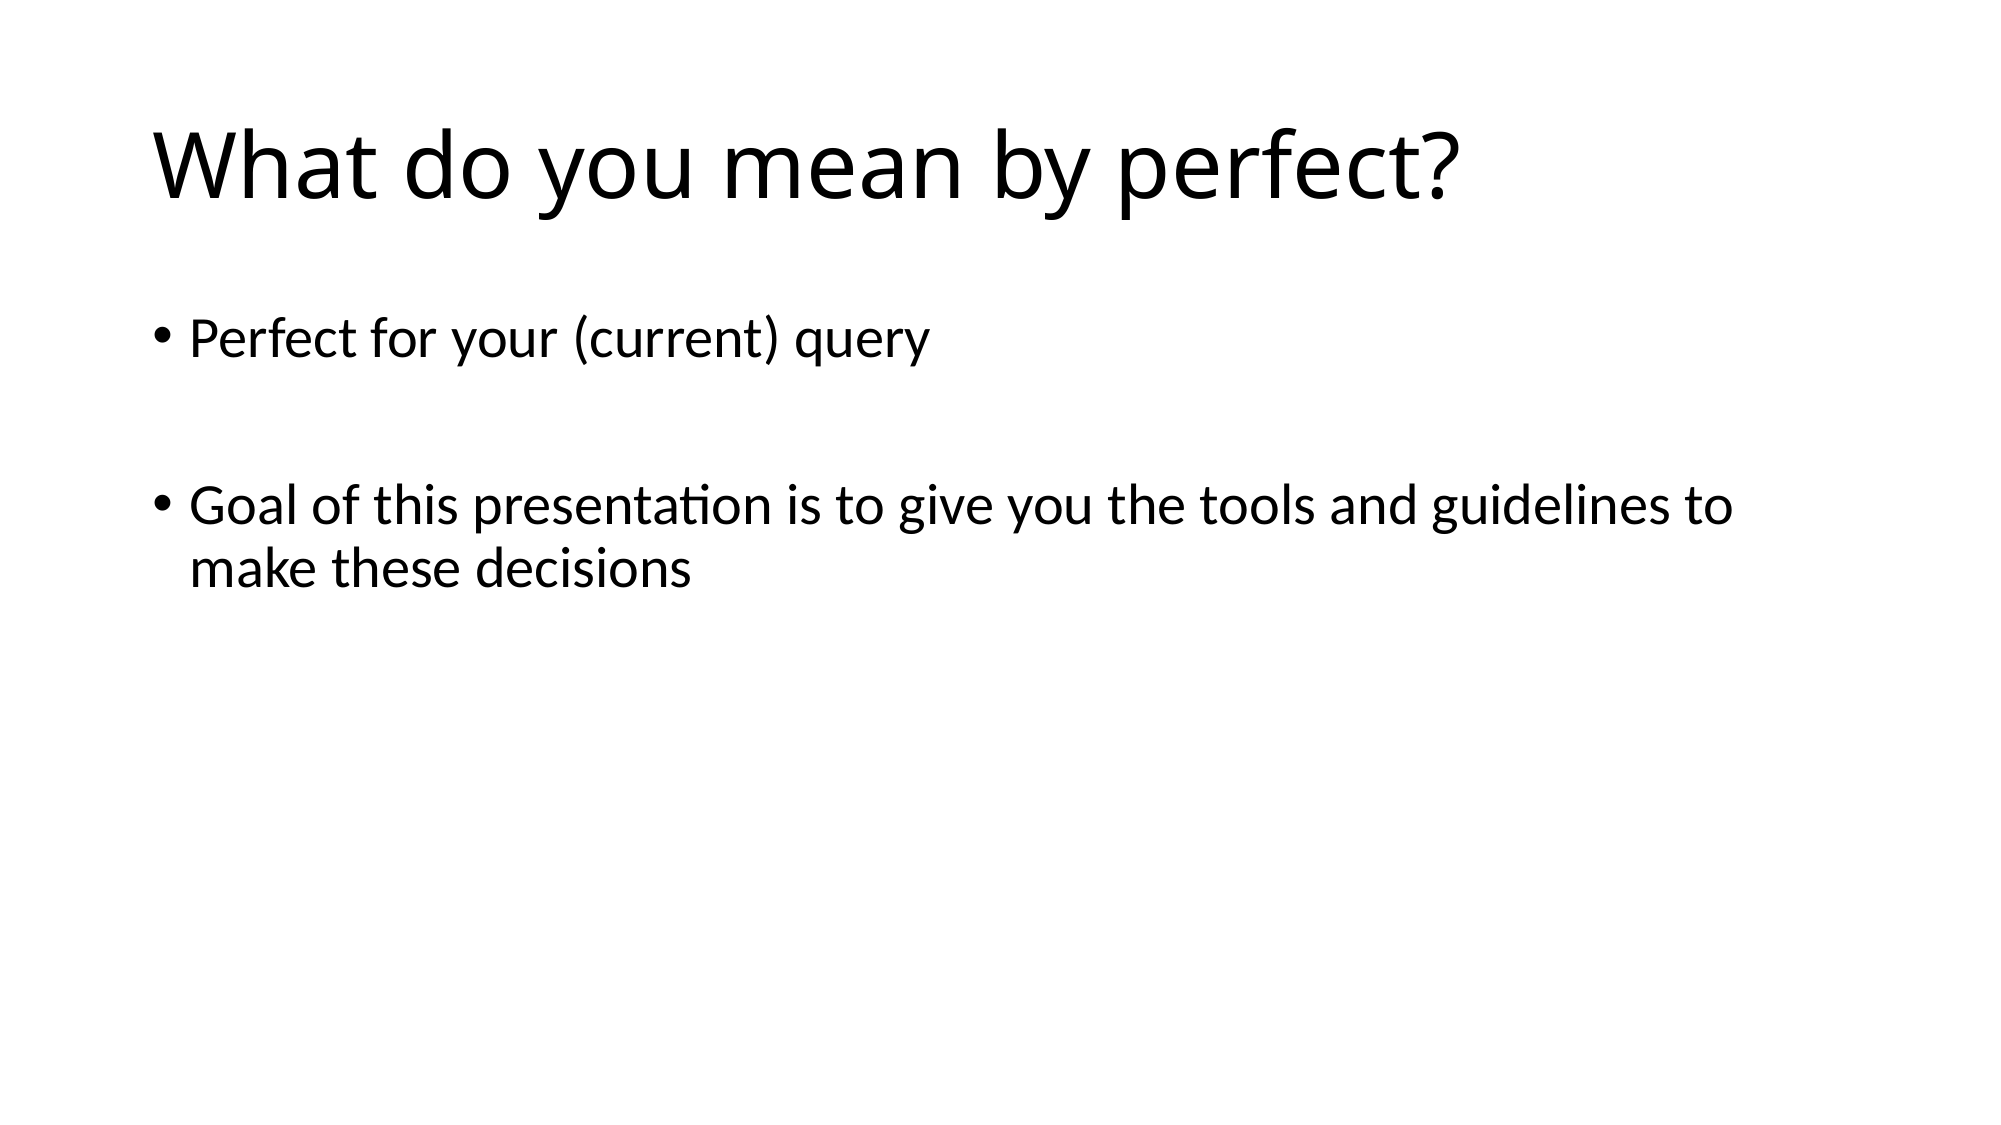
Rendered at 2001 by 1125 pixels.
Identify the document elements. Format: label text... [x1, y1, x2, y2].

title What do you mean by perfect? [137, 59, 1863, 278]
list Perfect for your (current) query Goal of this presentation is to give you the tools and guidelines to make these decisions [137, 299, 1863, 1014]
